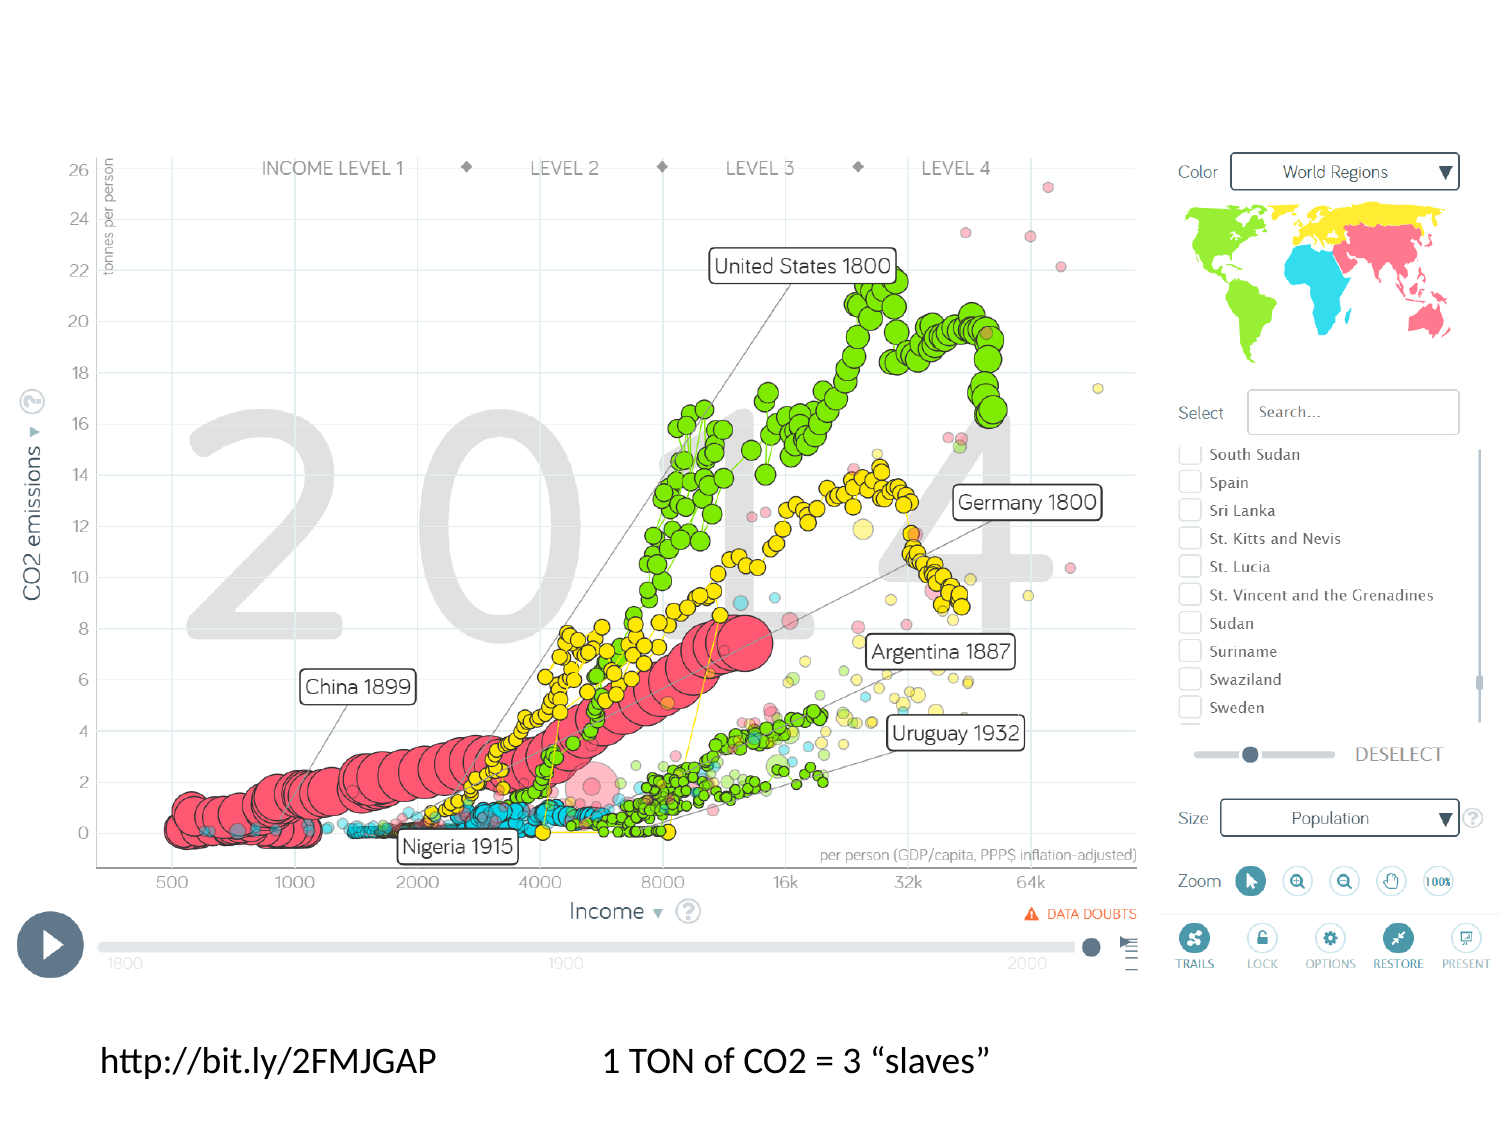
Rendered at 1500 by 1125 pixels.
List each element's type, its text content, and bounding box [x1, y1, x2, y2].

text_box http://bit.ly/2FMJGAP [85, 1029, 453, 1089]
picture [0, 140, 1500, 985]
text_box 1 TON of CO2 = 3 “slaves” [586, 1029, 1007, 1089]
